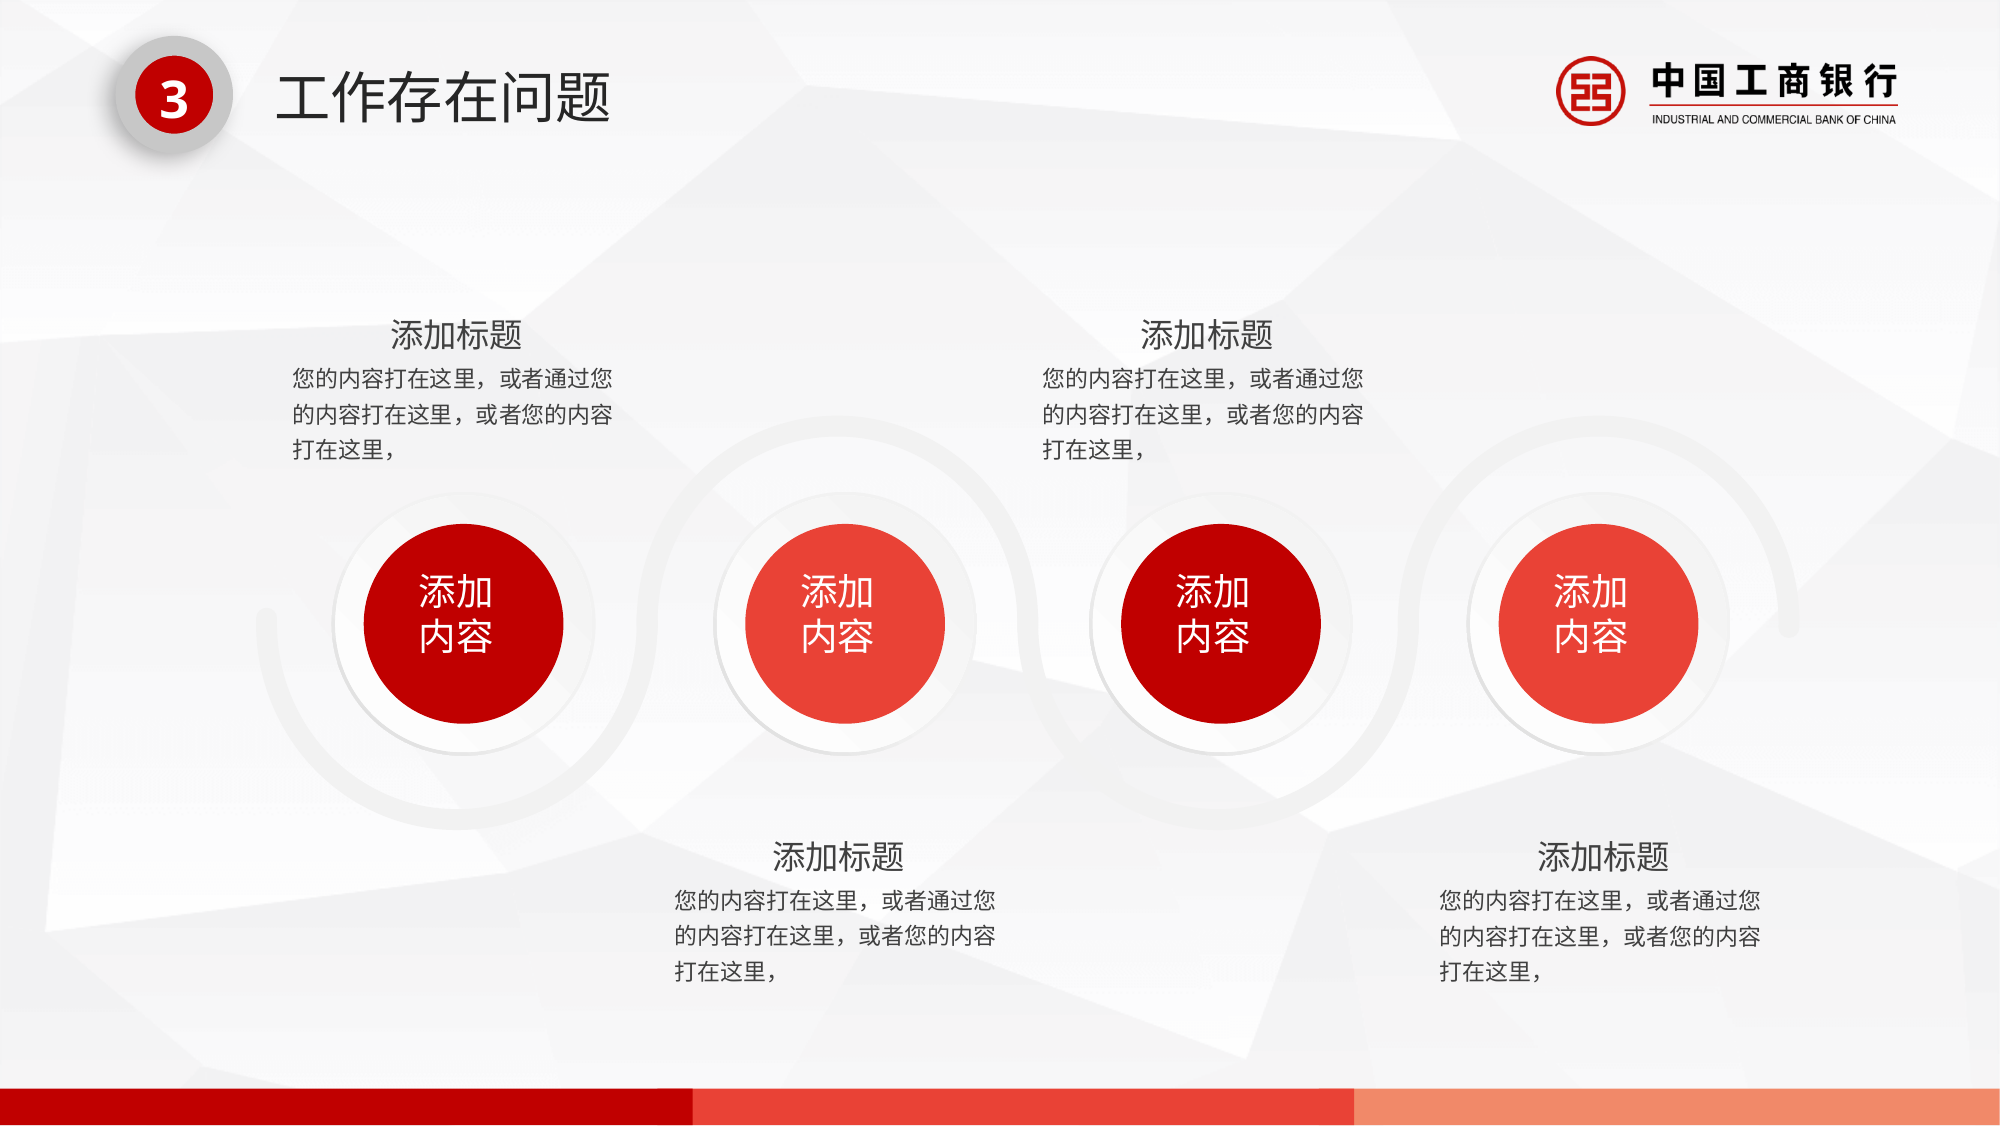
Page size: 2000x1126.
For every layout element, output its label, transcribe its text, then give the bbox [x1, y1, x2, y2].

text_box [266, 425, 1790, 820]
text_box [331, 491, 596, 756]
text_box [713, 491, 978, 756]
title 工作存在问题 [259, 54, 631, 139]
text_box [659, 816, 1025, 997]
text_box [116, 36, 233, 153]
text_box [276, 294, 643, 475]
picture [0, 0, 2000, 1088]
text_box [1424, 816, 1790, 997]
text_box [1466, 491, 1731, 756]
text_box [1027, 294, 1394, 475]
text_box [1088, 491, 1354, 756]
